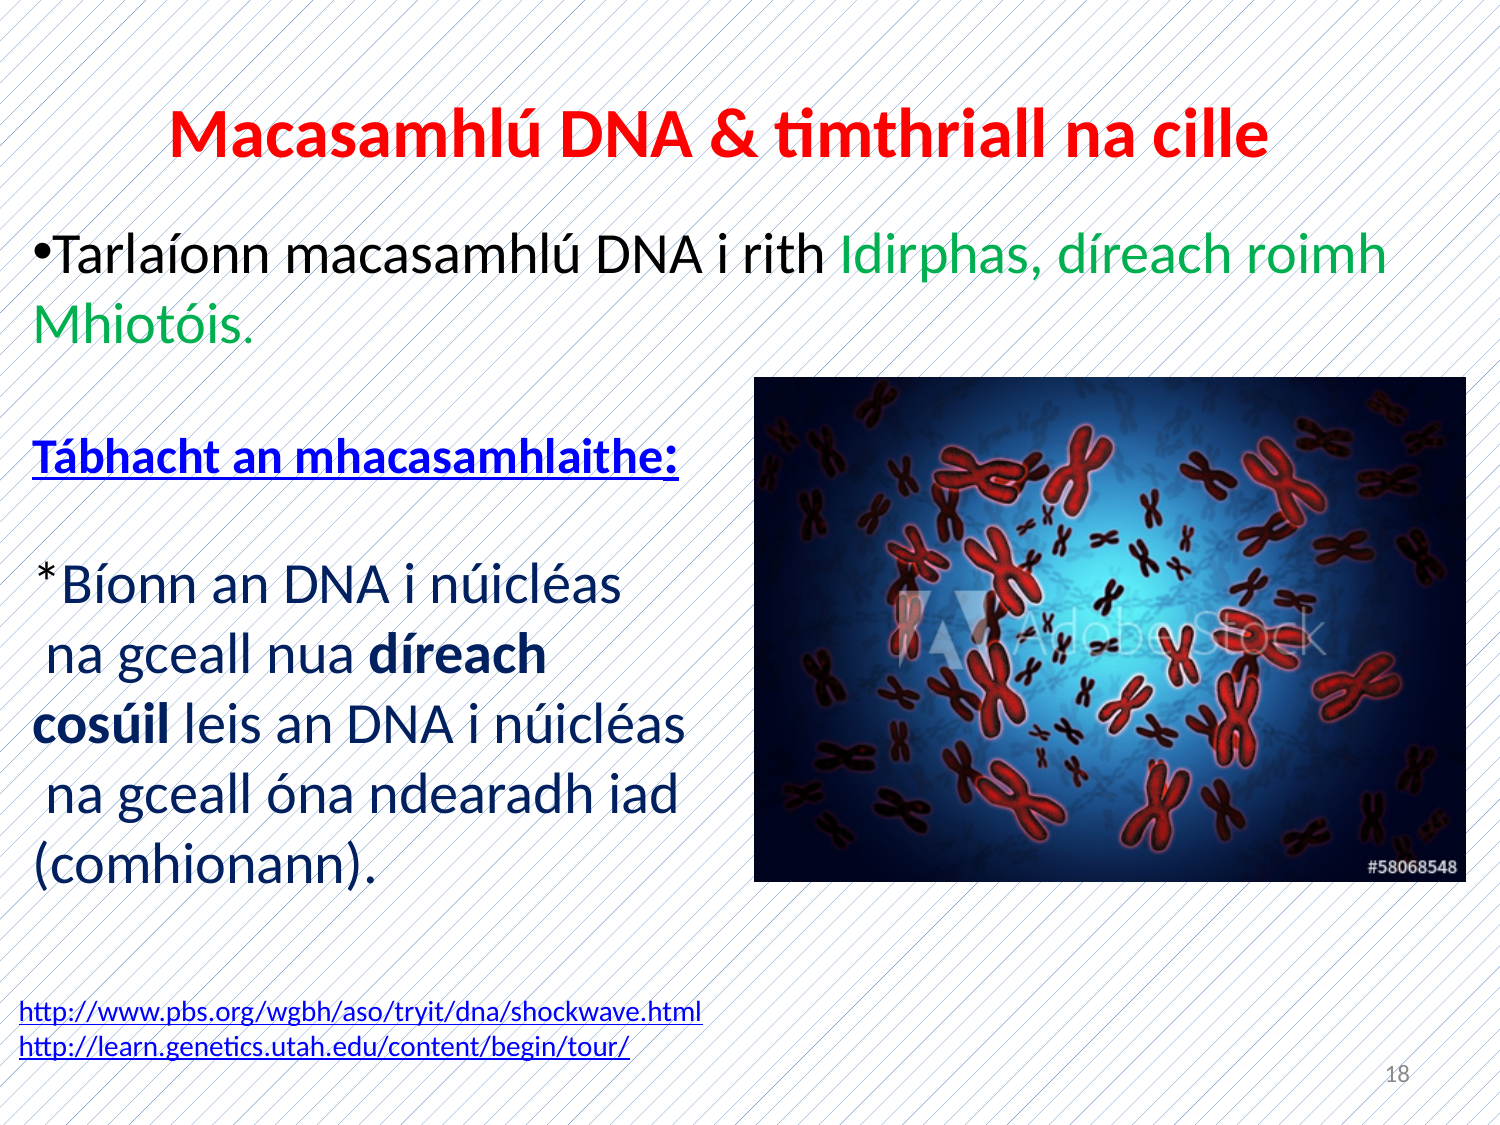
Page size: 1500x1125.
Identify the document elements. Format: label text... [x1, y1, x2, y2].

picture [753, 377, 1466, 882]
text_box http://www.pbs.org/wgbh/aso/tryit/dna/shockwave.html http://learn.genetics.utah.edu/content/begin/tour/ [3, 985, 1280, 1070]
slide_number 18 [1074, 1042, 1425, 1103]
text_box Tarlaíonn macasamhlú DNA i rith Idirphas, díreach roimh Mhiotóis. Tábhacht an mhacasamhlaithe: *Bíonn an DNA i núicléas na gceall nua díreach cosúil leis an DNA i núicléas na gceall óna ndearadh iad (comhionann). [17, 208, 1406, 903]
title Macasamhlú DNA & timthriall na cille [17, 78, 1424, 266]
